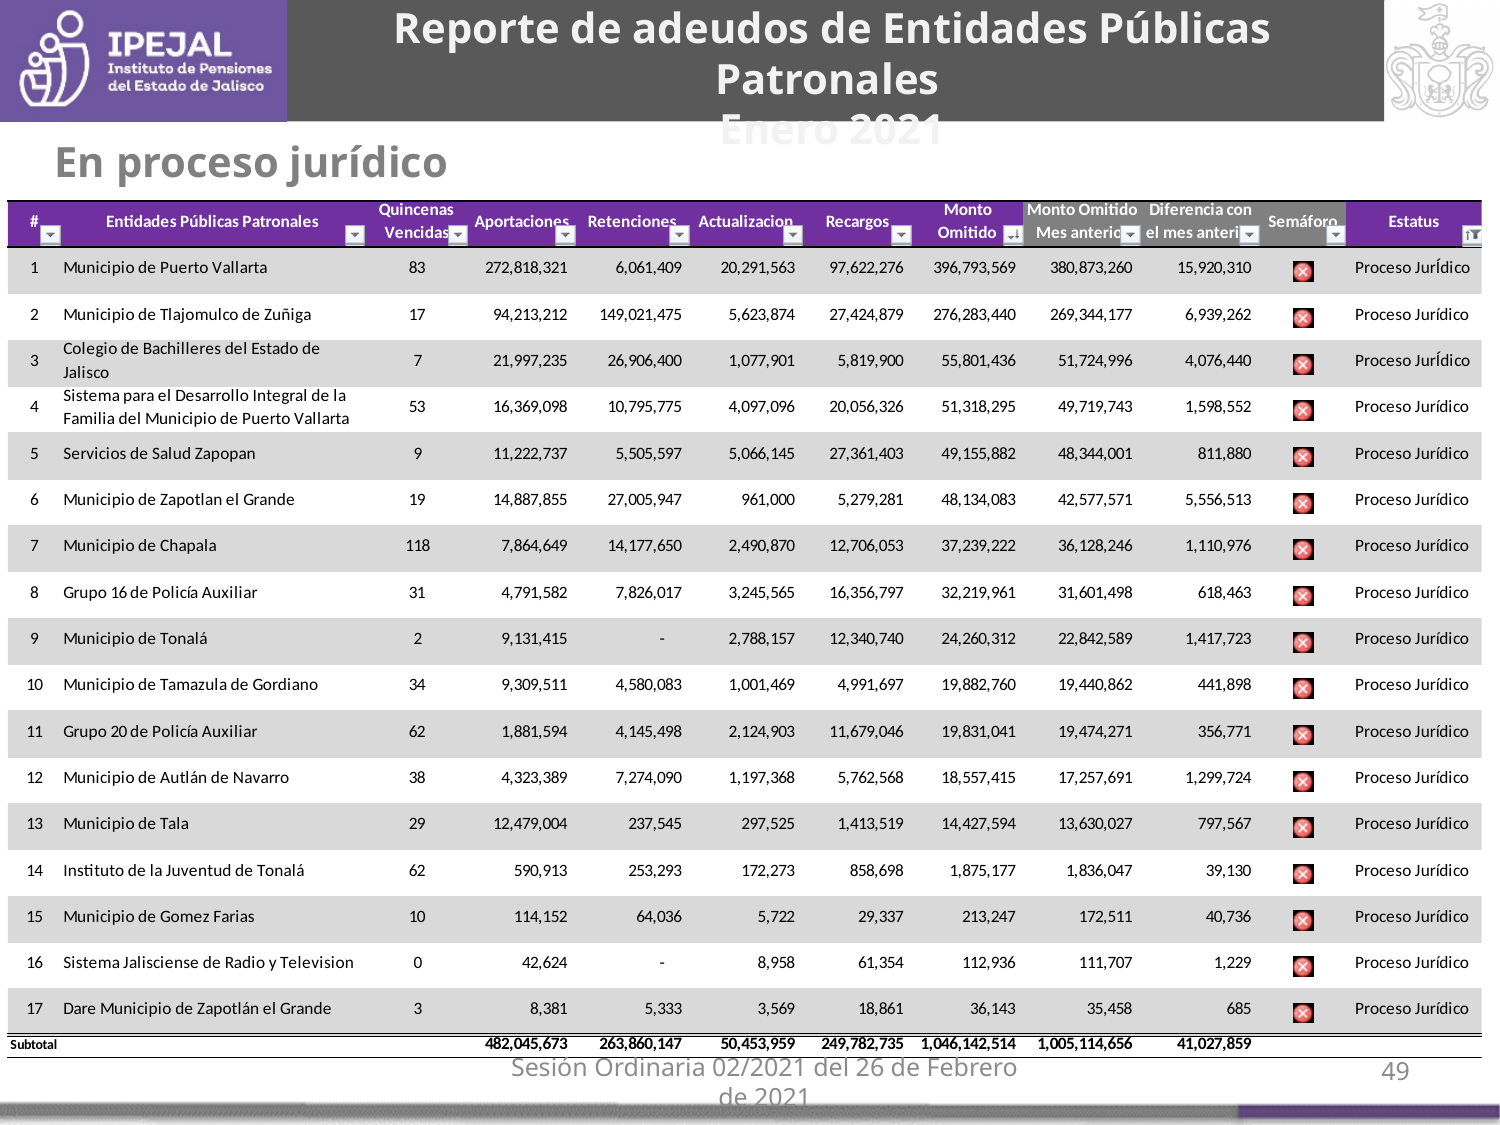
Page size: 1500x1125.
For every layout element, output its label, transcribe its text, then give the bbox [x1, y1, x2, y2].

text_box Reporte de adeudos de Entidades Públicas Patronales Enero 2021 [271, 0, 1395, 116]
picture [6, 200, 1482, 1058]
picture [0, 0, 288, 122]
text_box En proceso jurídico [39, 134, 1457, 200]
text_box Sesión Ordinaria 02/2021 del 26 de Febrero de 2021 [483, 1058, 1046, 1112]
slide_number 48 [1074, 1058, 1425, 1103]
picture [0, 1096, 1500, 1125]
